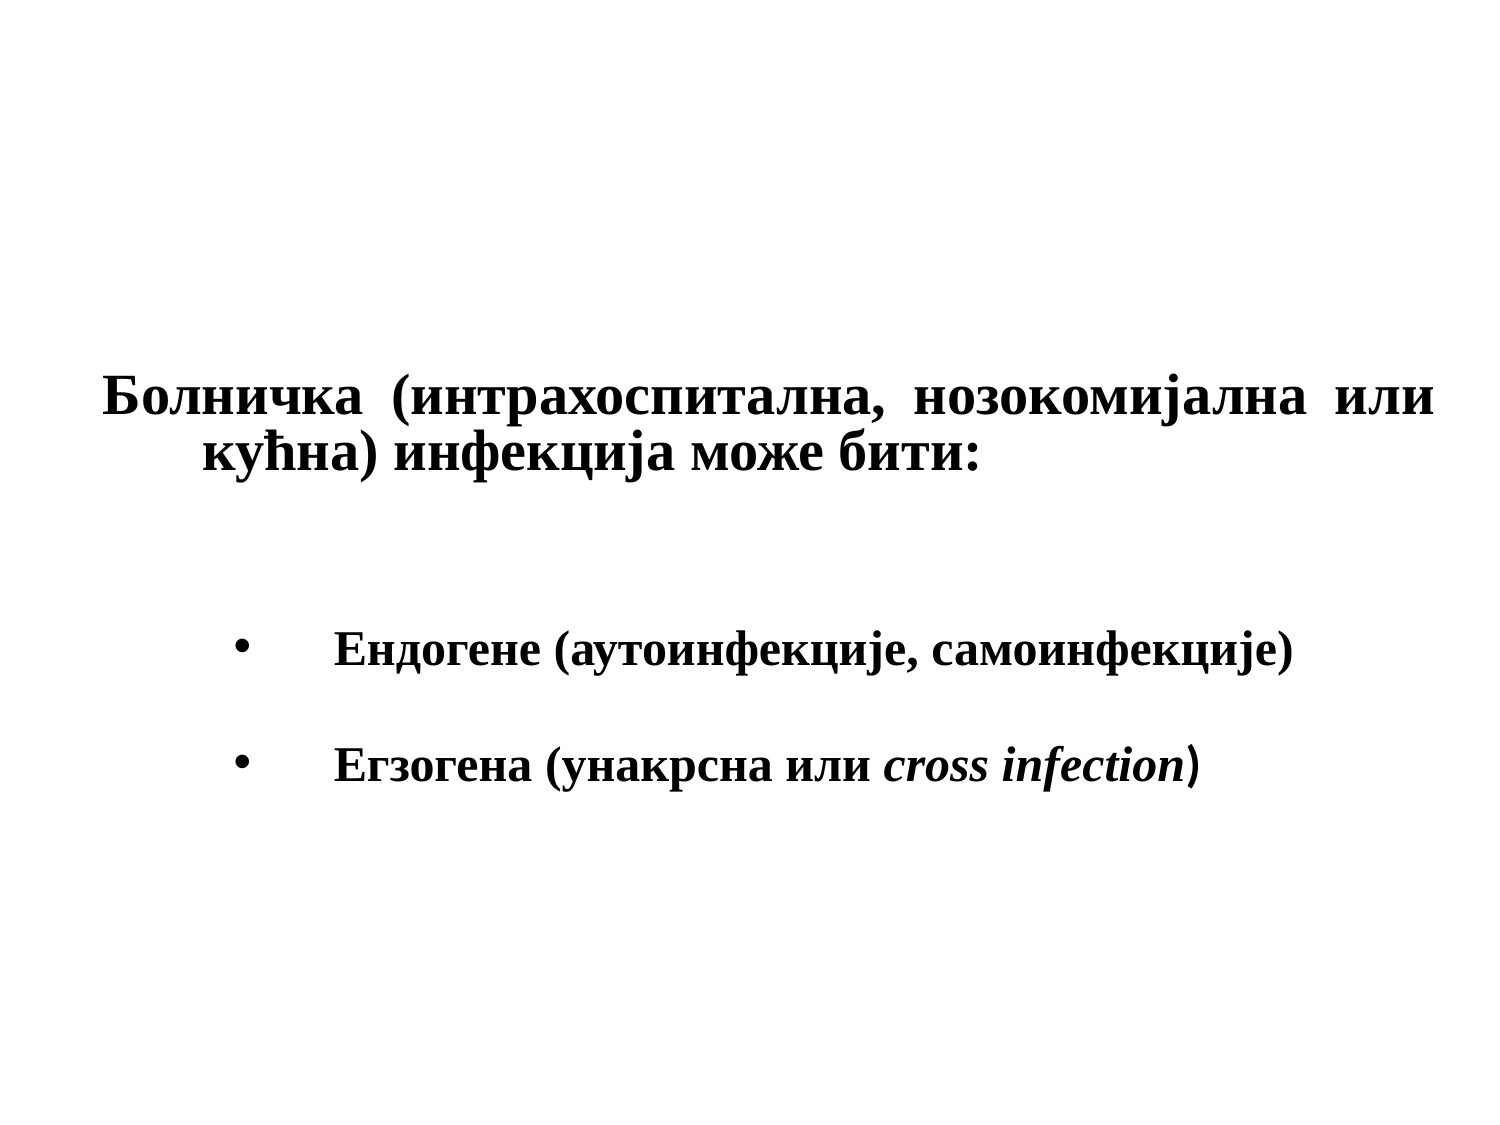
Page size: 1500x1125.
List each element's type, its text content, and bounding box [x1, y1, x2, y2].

list Болничка (интрахоспитална, нозокомијална или кућна) инфекција може бити: Ендогене (аутоинфекције, самоинфекције) Егзогена (унакрсна или cross infection) [87, 362, 1450, 938]
